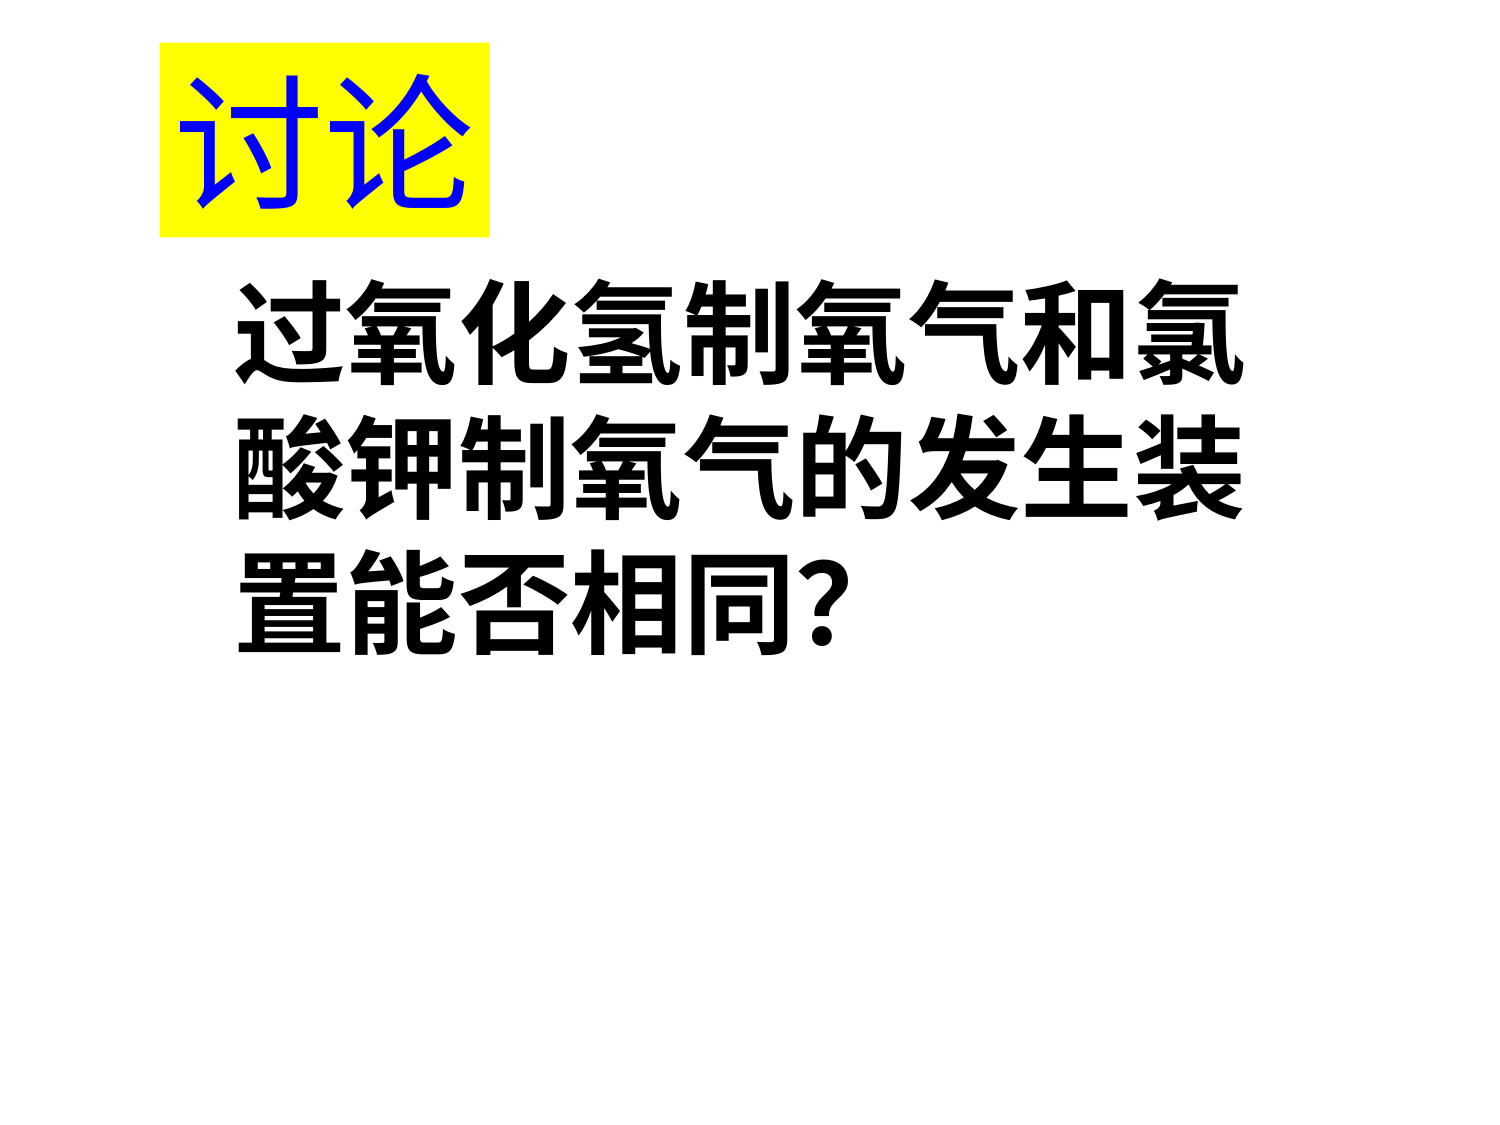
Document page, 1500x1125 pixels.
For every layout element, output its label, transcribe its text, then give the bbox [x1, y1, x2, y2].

text_box 过氧化氢制氧气和氯酸钾制氧气的发生装置能否相同？ [218, 255, 1356, 676]
text_box 讨论 [159, 42, 490, 238]
